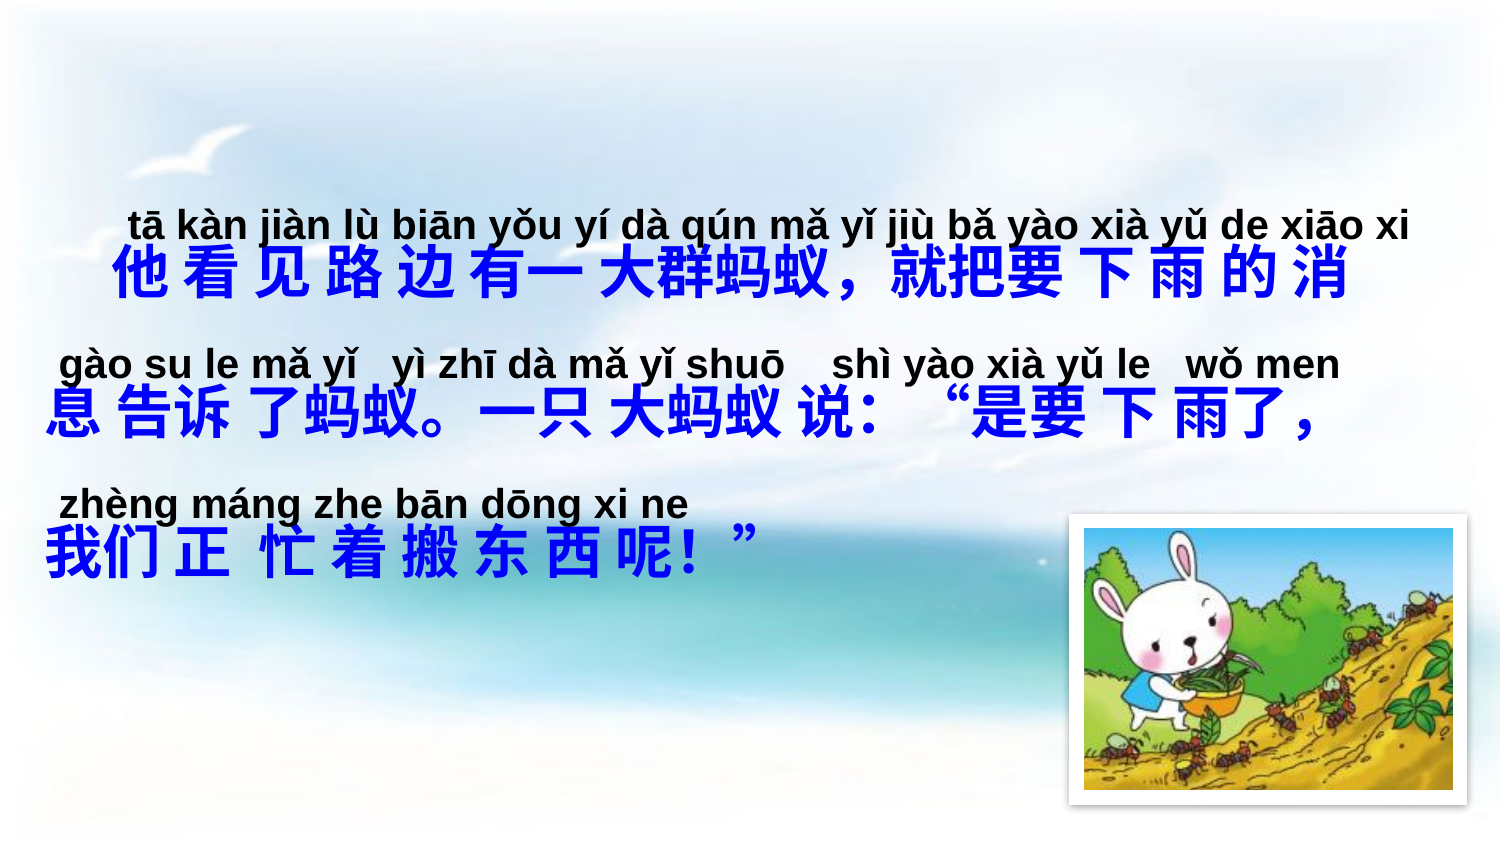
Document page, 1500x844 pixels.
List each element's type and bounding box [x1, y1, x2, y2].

text_box [29, 100, 1426, 572]
picture [0, 0, 1500, 844]
